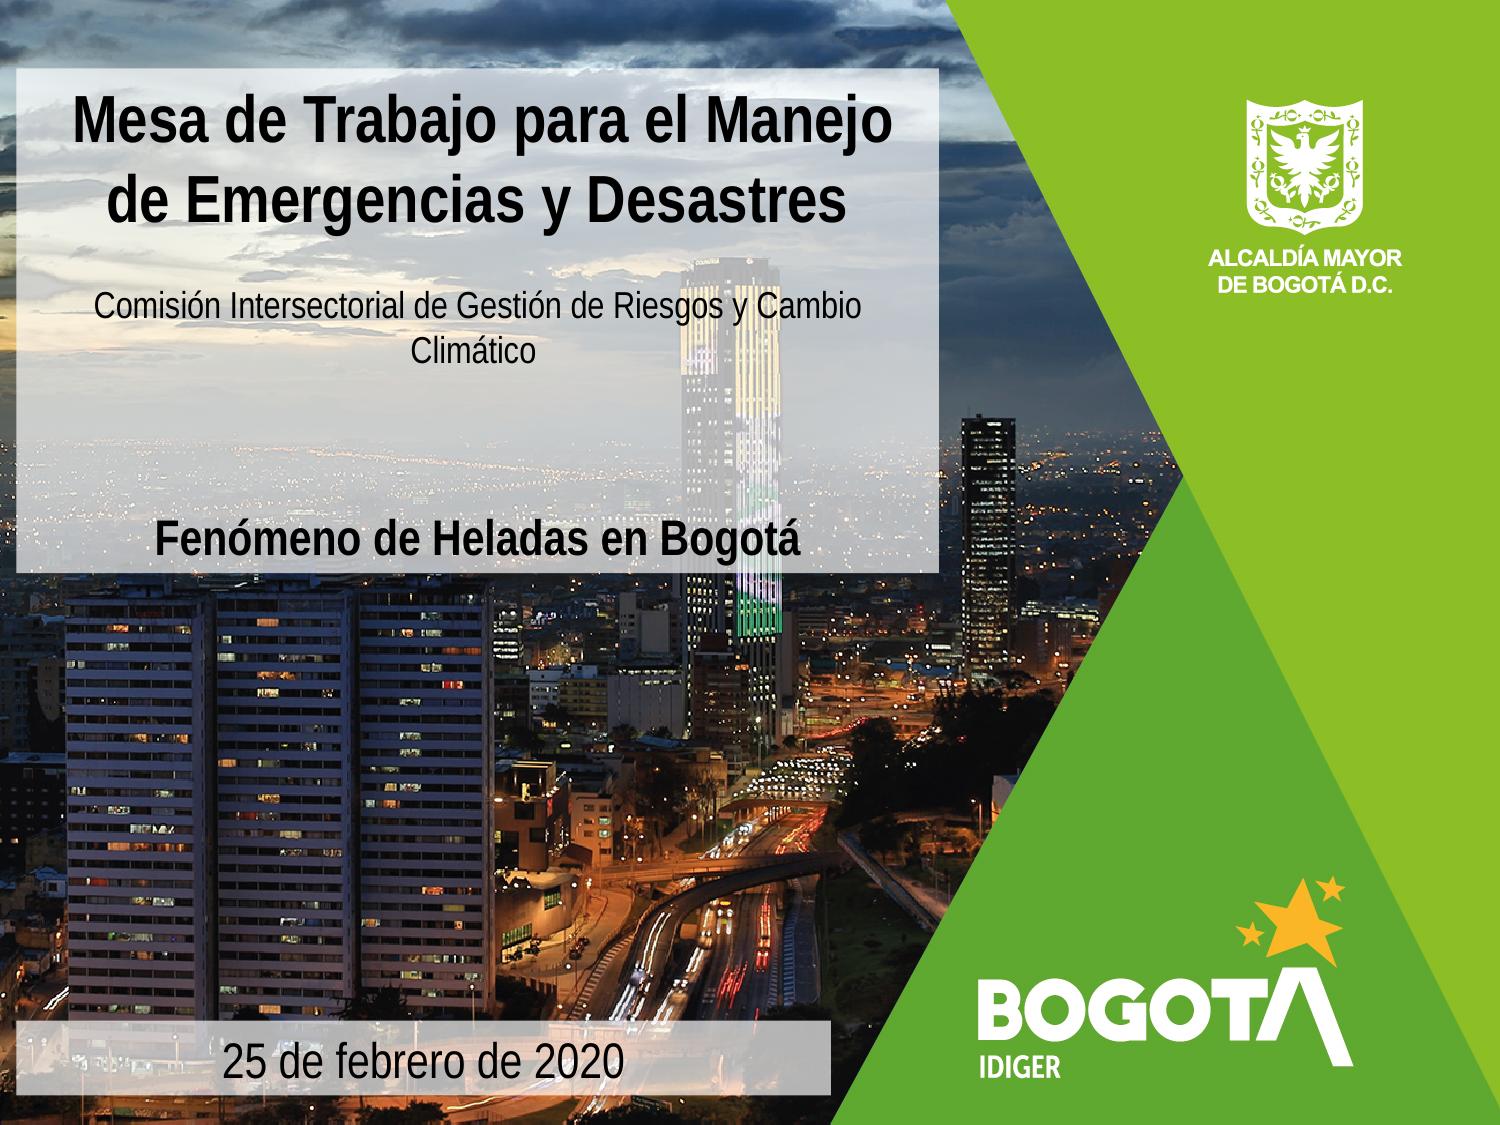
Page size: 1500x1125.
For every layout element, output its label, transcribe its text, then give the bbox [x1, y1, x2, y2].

picture [0, 0, 1500, 1125]
text_box Mesa de Trabajo para el Manejo de Emergencias y Desastres Comisión Intersectorial de Gestión de Riesgos y Cambio Climático Fenómeno de Heladas en Bogotá [16, 68, 939, 574]
text_box 25 de febrero de 2020 [16, 1020, 831, 1096]
